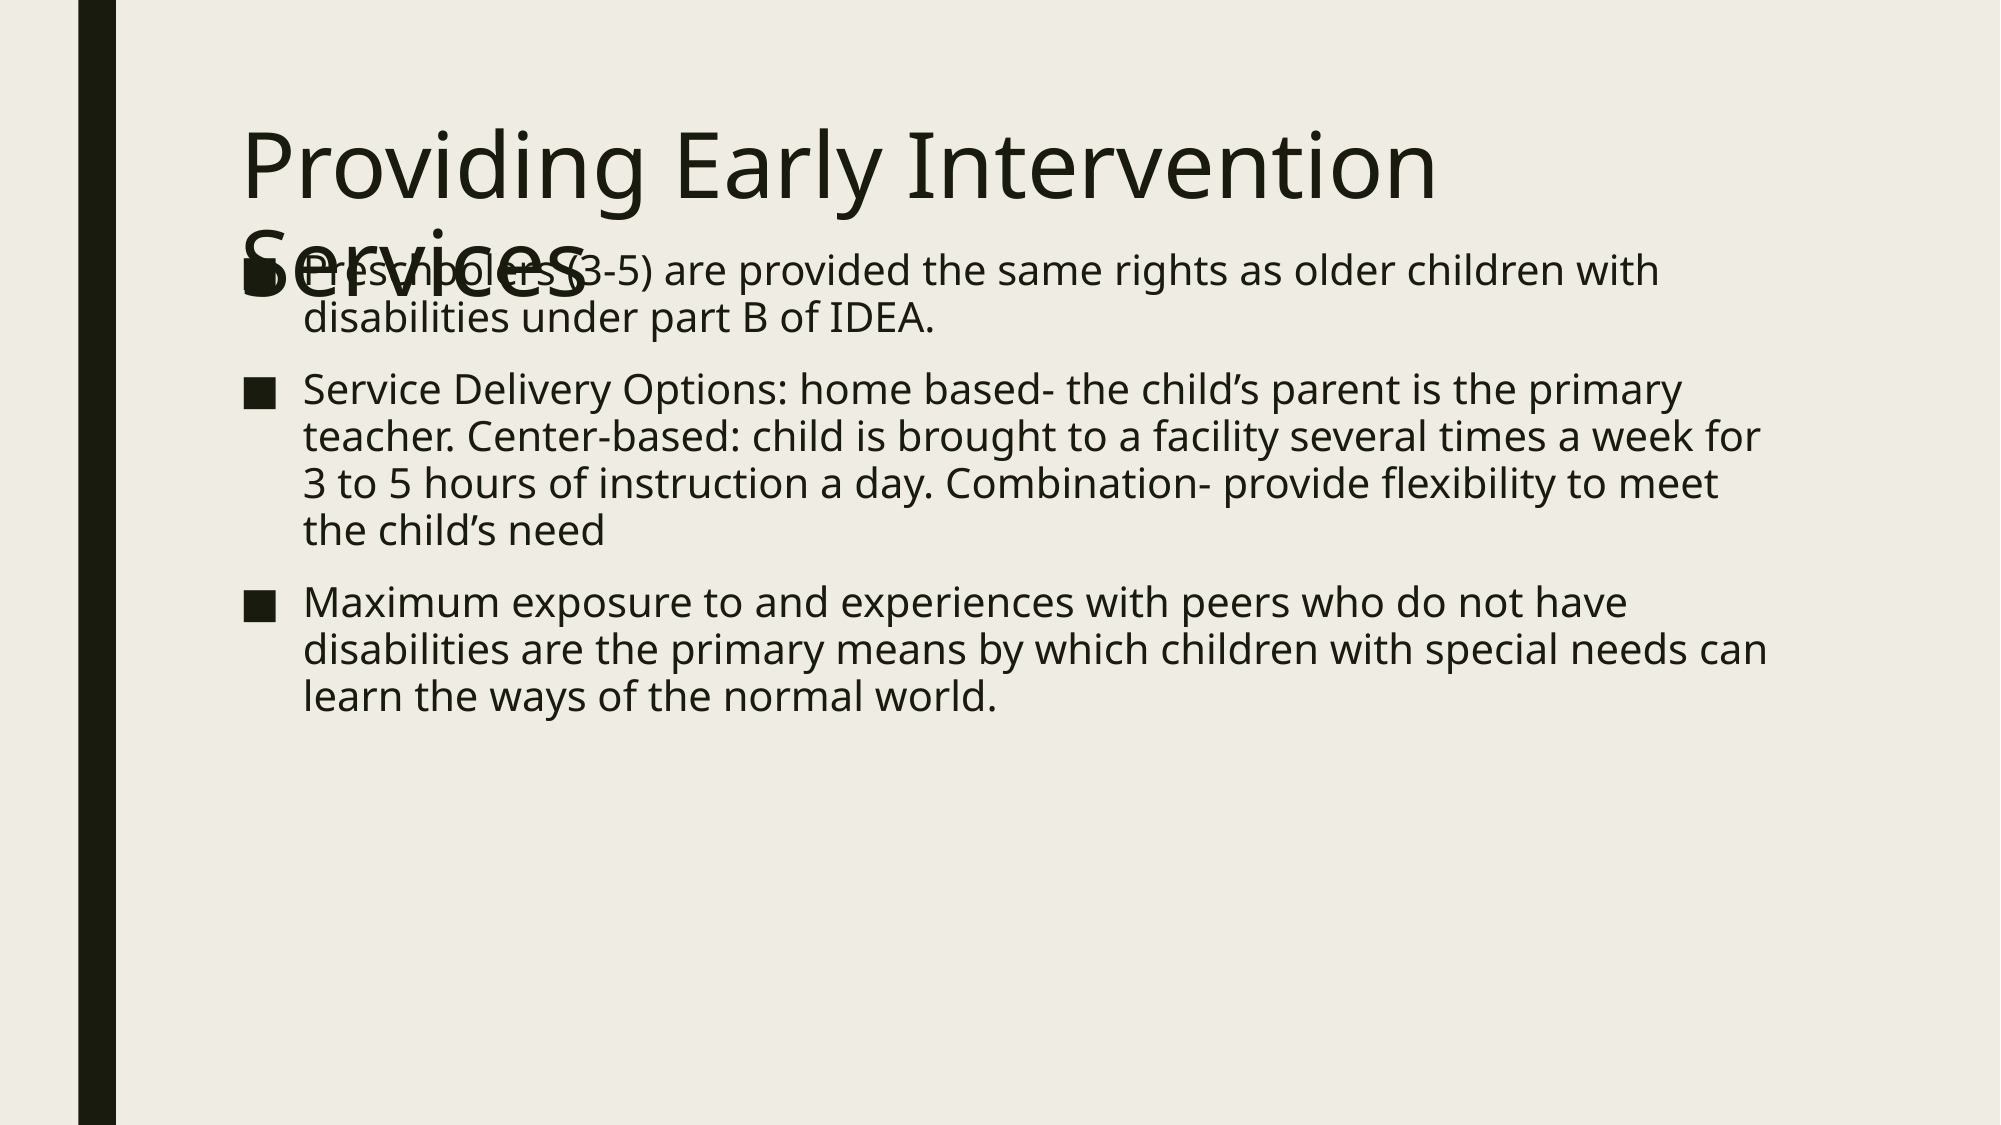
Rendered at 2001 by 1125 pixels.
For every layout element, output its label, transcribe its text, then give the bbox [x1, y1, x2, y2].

title Providing Early Intervention Services [225, 112, 1800, 239]
list Preschoolers (3-5) are provided the same rights as older children with disabilities under part B of IDEA. Service Delivery Options: home based- the child’s parent is the primary teacher. Center-based: child is brought to a facility several times a week for 3 to 5 hours of instruction a day. Combination- provide flexibility to meet the child’s need Maximum exposure to and experiences with peers who do not have disabilities are the primary means by which children with special needs can learn the ways of the normal world. [225, 239, 1800, 963]
